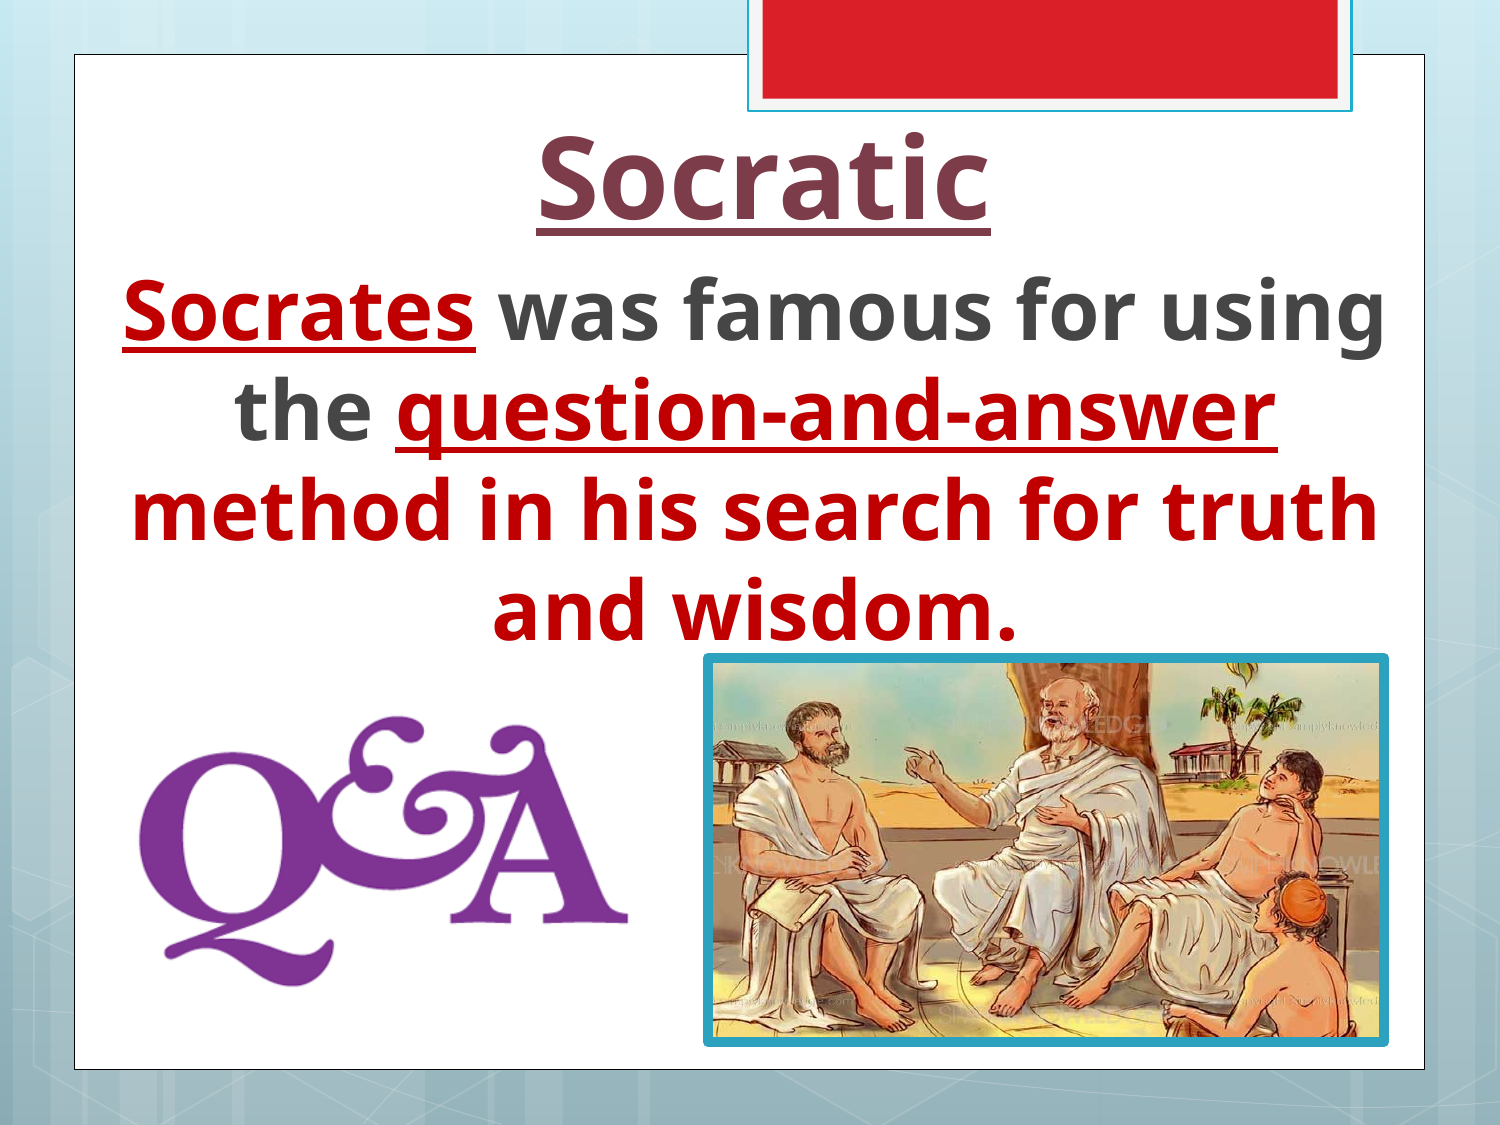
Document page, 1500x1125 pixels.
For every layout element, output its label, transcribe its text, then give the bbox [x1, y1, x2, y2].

picture [124, 699, 641, 1001]
title Socratic [187, 62, 1340, 249]
list Socrates was famous for using the question-and-answer method in his search for truth and wisdom. [75, 249, 1425, 975]
picture [712, 662, 1380, 1038]
